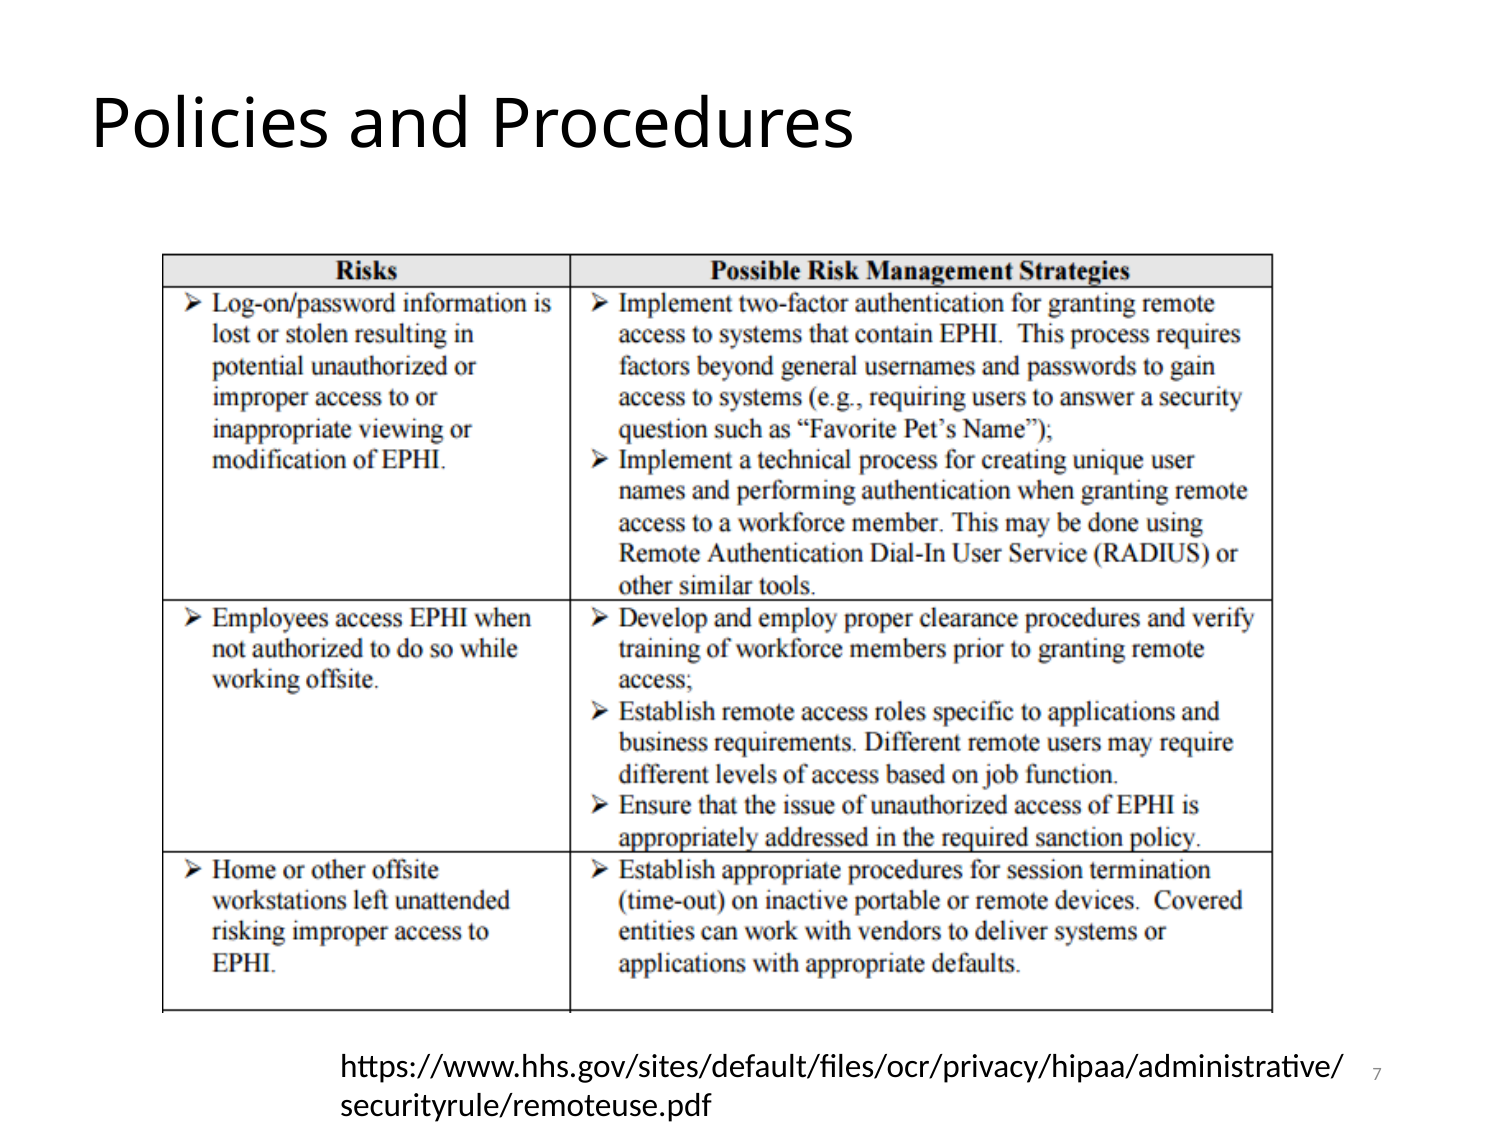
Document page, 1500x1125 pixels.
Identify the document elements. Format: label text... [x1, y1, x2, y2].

title Policies and Procedures [75, 39, 1425, 213]
text_box https://www.hhs.gov/sites/default/files/ocr/privacy/hipaa/administrative/securityrule/remoteuse.pdf [325, 1036, 1375, 1125]
picture [162, 249, 1275, 1013]
slide_number 7 [1375, 1042, 1397, 1103]
